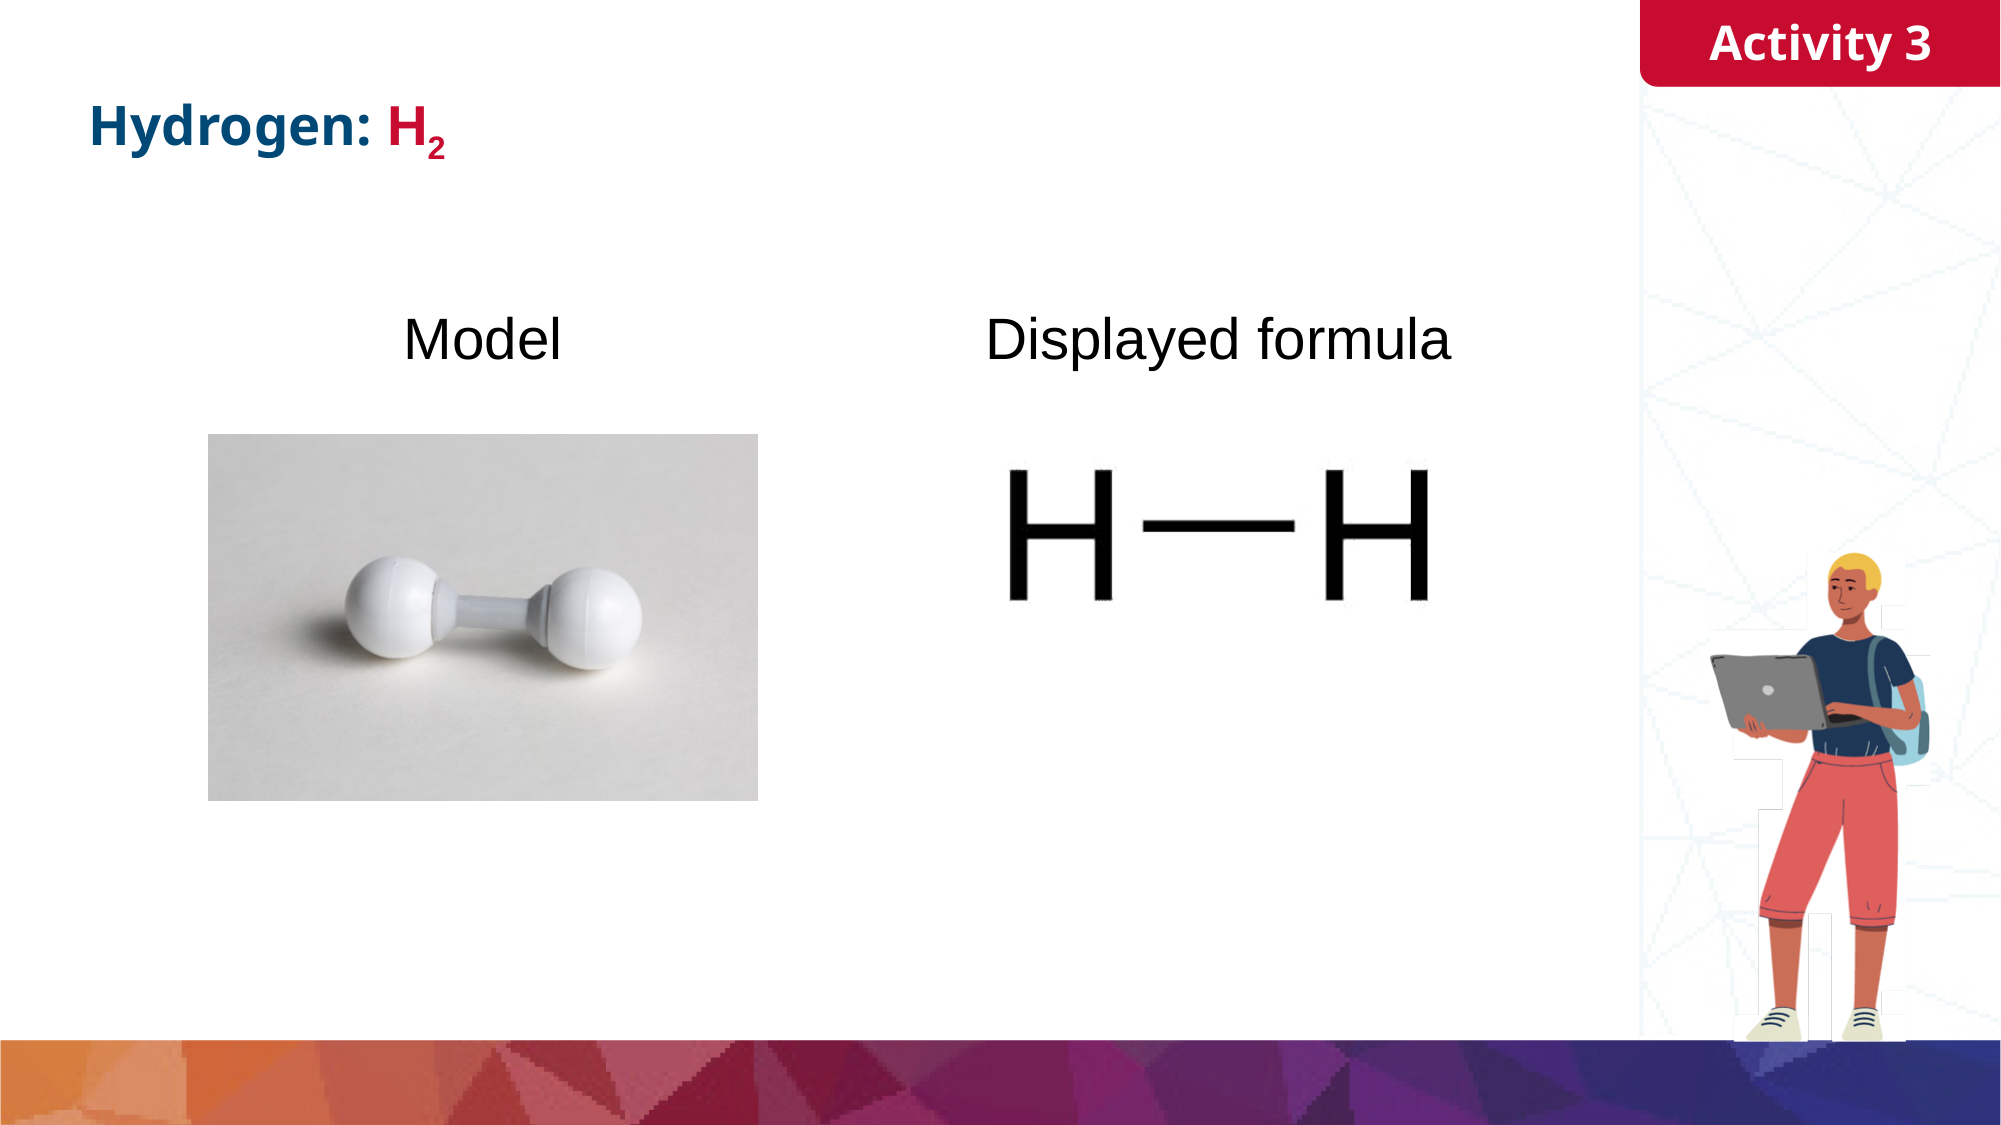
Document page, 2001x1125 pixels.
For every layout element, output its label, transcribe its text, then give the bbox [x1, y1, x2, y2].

picture [0, 0, 2001, 1125]
text_box Displayed formula [944, 314, 1494, 387]
picture [981, 434, 1456, 612]
picture [208, 434, 758, 801]
text_box Model [208, 314, 758, 387]
title Hydrogen: H2 [88, 88, 1566, 161]
